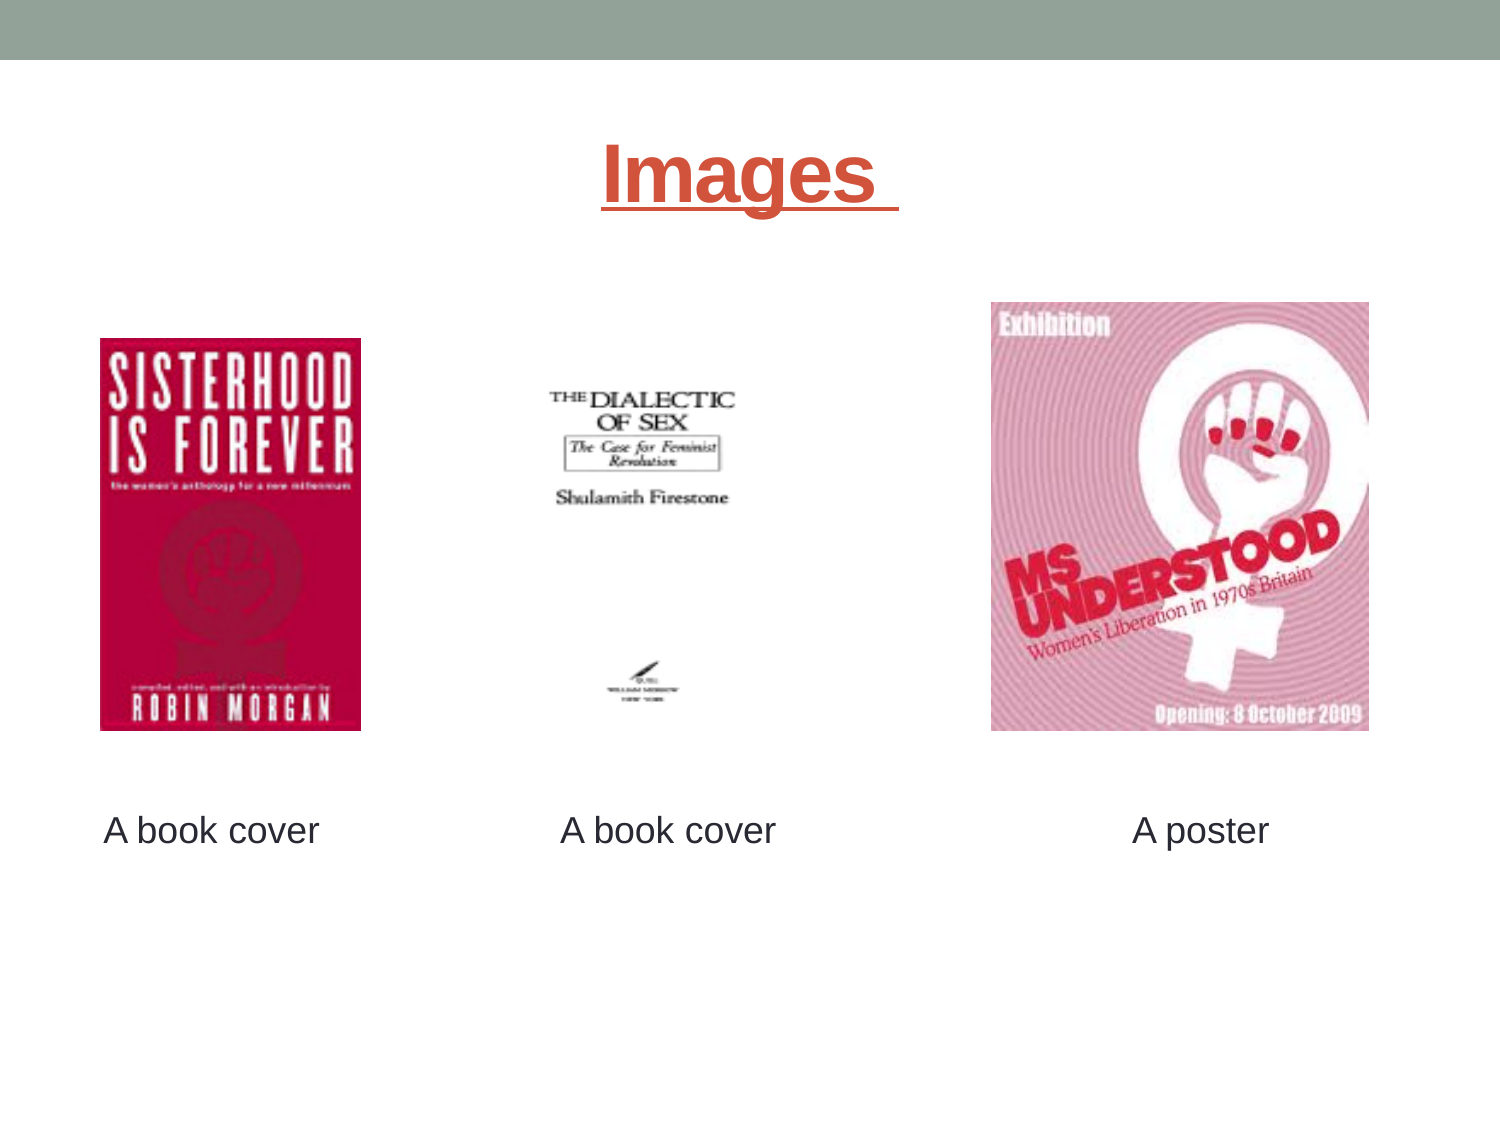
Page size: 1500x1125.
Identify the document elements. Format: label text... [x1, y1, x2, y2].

text_box A book cover [513, 798, 798, 859]
picture [990, 302, 1369, 731]
text_box A book cover [88, 798, 384, 859]
text_box A poster [991, 798, 1400, 859]
title Images [75, 87, 1425, 250]
picture [100, 337, 361, 731]
picture [489, 337, 798, 731]
